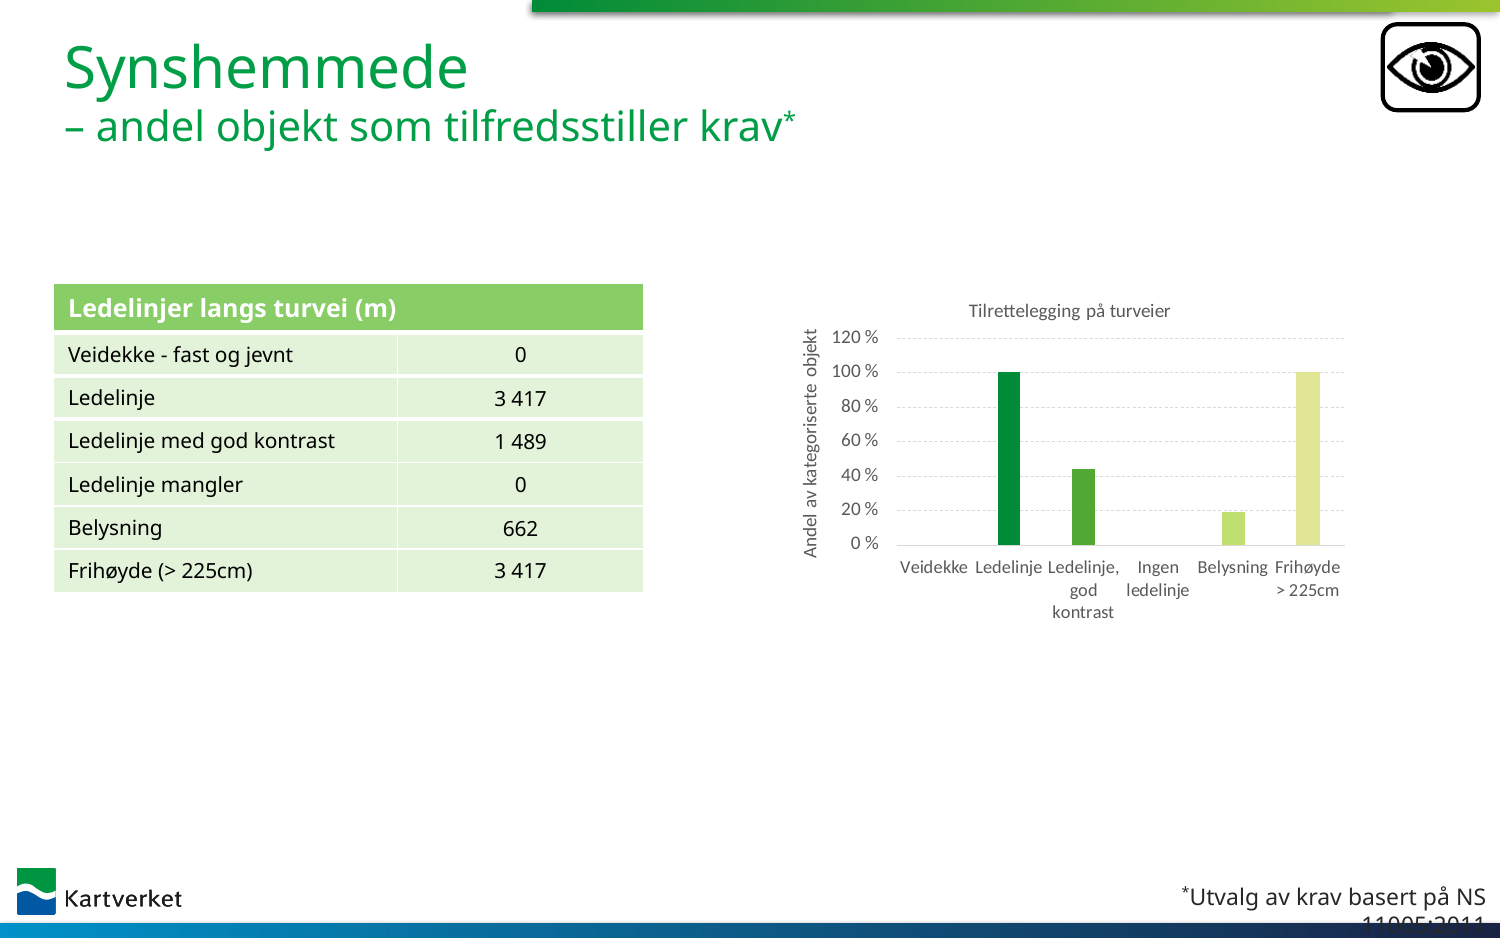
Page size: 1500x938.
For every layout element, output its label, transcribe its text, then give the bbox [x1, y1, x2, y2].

table_cell Belysning [54, 507, 397, 548]
table_cell Ledelinje mangler [54, 463, 397, 505]
table_cell Ledelinje [54, 378, 397, 417]
text_box *Utvalg av krav basert på NS 11005:2011 [1068, 873, 1500, 938]
table_cell Frihøyde (> 225cm) [54, 550, 397, 592]
table_cell 3 417 [398, 378, 643, 417]
table_cell 662 [398, 507, 643, 548]
picture [791, 291, 1348, 630]
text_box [1382, 24, 1480, 111]
text_box Synshemmede – andel objekt som tilfredsstiller krav* [49, 24, 1431, 158]
table_cell Veidekke - fast og jevnt [54, 335, 397, 374]
table_header Ledelinjer langs turvei (m) [54, 284, 643, 330]
table_cell 0 [398, 335, 643, 374]
table_cell 3 417 [398, 550, 643, 592]
table_cell Ledelinje med god kontrast [54, 421, 397, 462]
table_cell 1 489 [398, 421, 643, 462]
table_cell 0 [398, 463, 643, 505]
